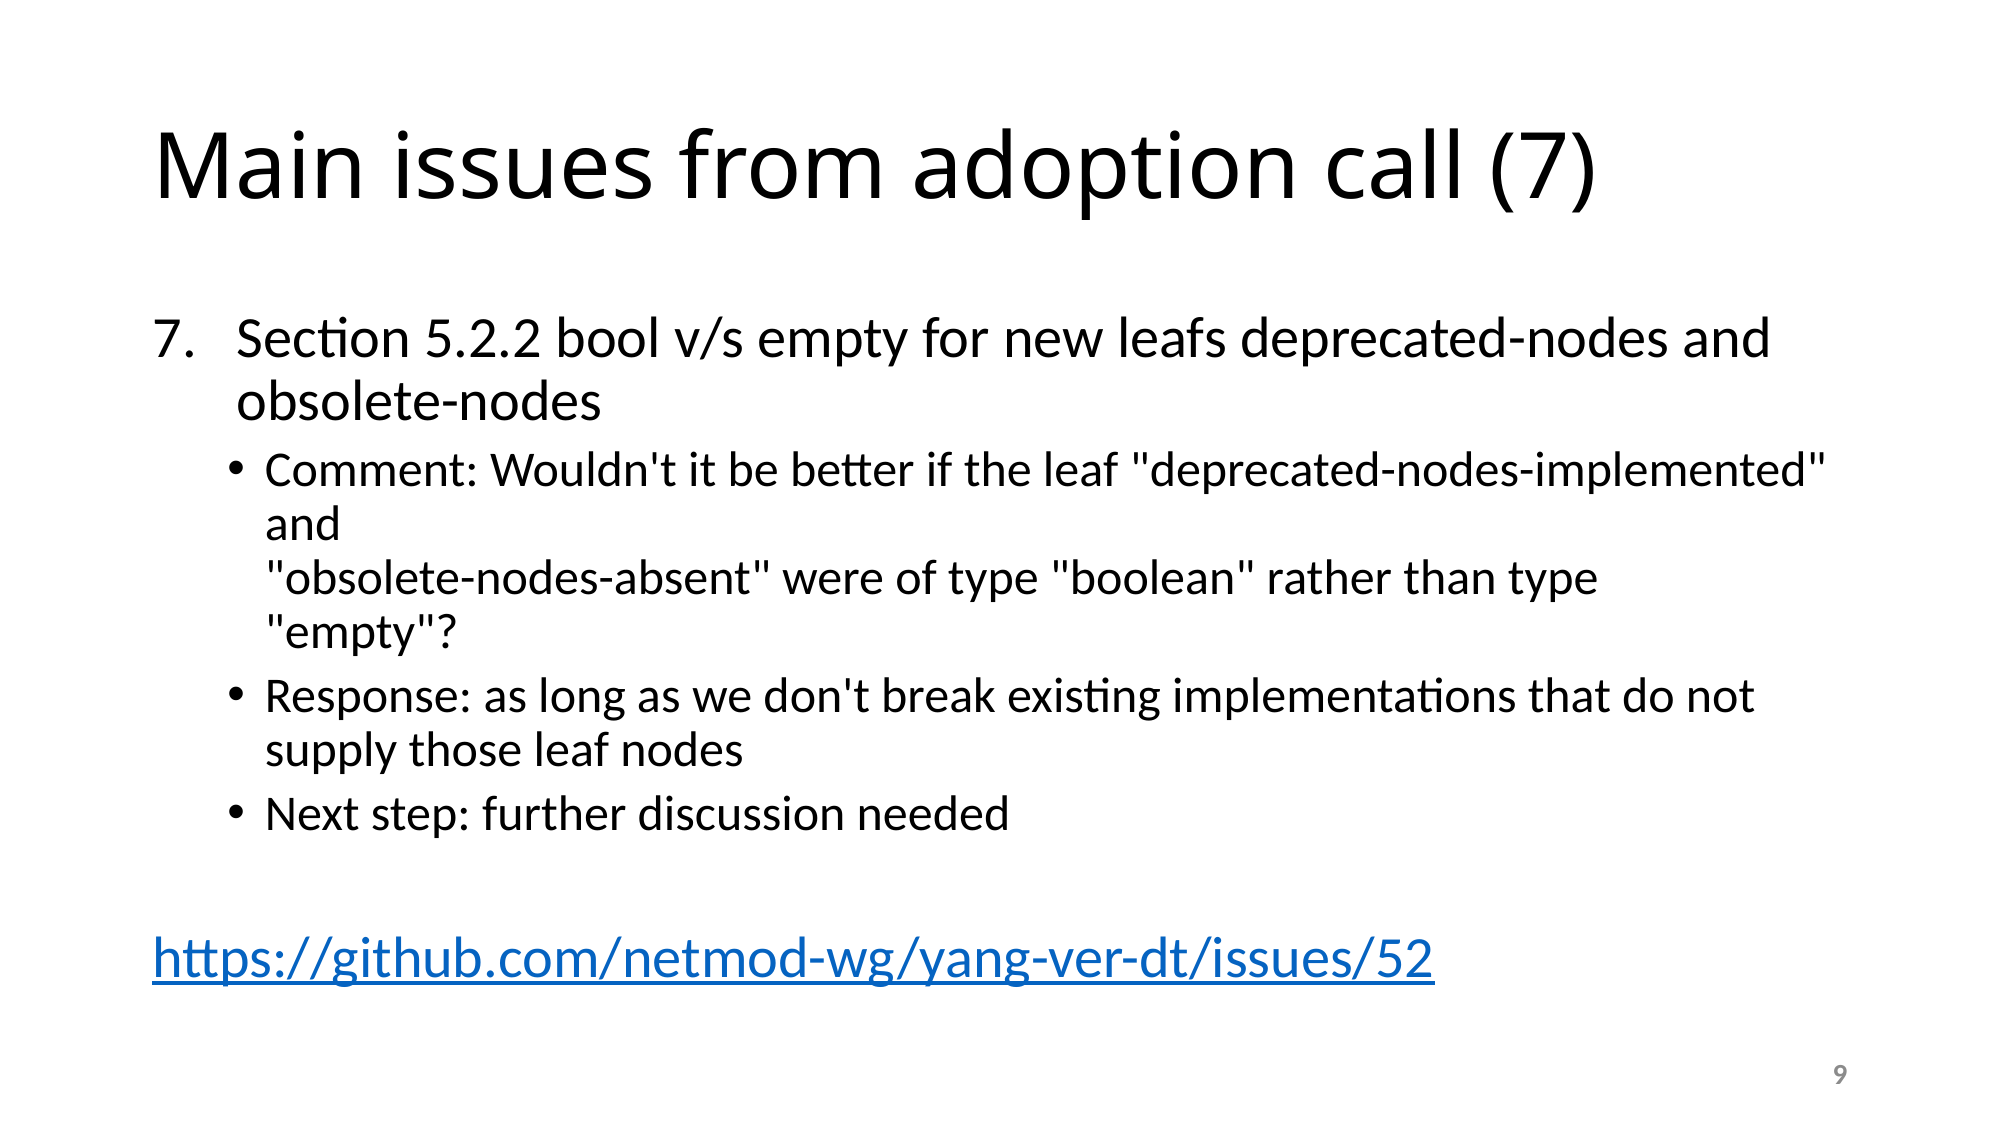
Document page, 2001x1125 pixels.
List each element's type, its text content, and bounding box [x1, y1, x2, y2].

slide_number 9 [1412, 1042, 1863, 1103]
list Section 5.2.2 bool v/s empty for new leafs deprecated-nodes and obsolete-nodes Comment: Wouldn't it be better if the leaf "deprecated-nodes-implemented" and "obsolete-nodes-absent" were of type "boolean" rather than type "empty"? Response: as long as we don't break existing implementations that do not supply those leaf nodes Next step: further discussion needed https://github.com/netmod-wg/yang-ver-dt/issues/52 [137, 299, 1863, 1014]
title Main issues from adoption call (7) [137, 59, 1863, 278]
